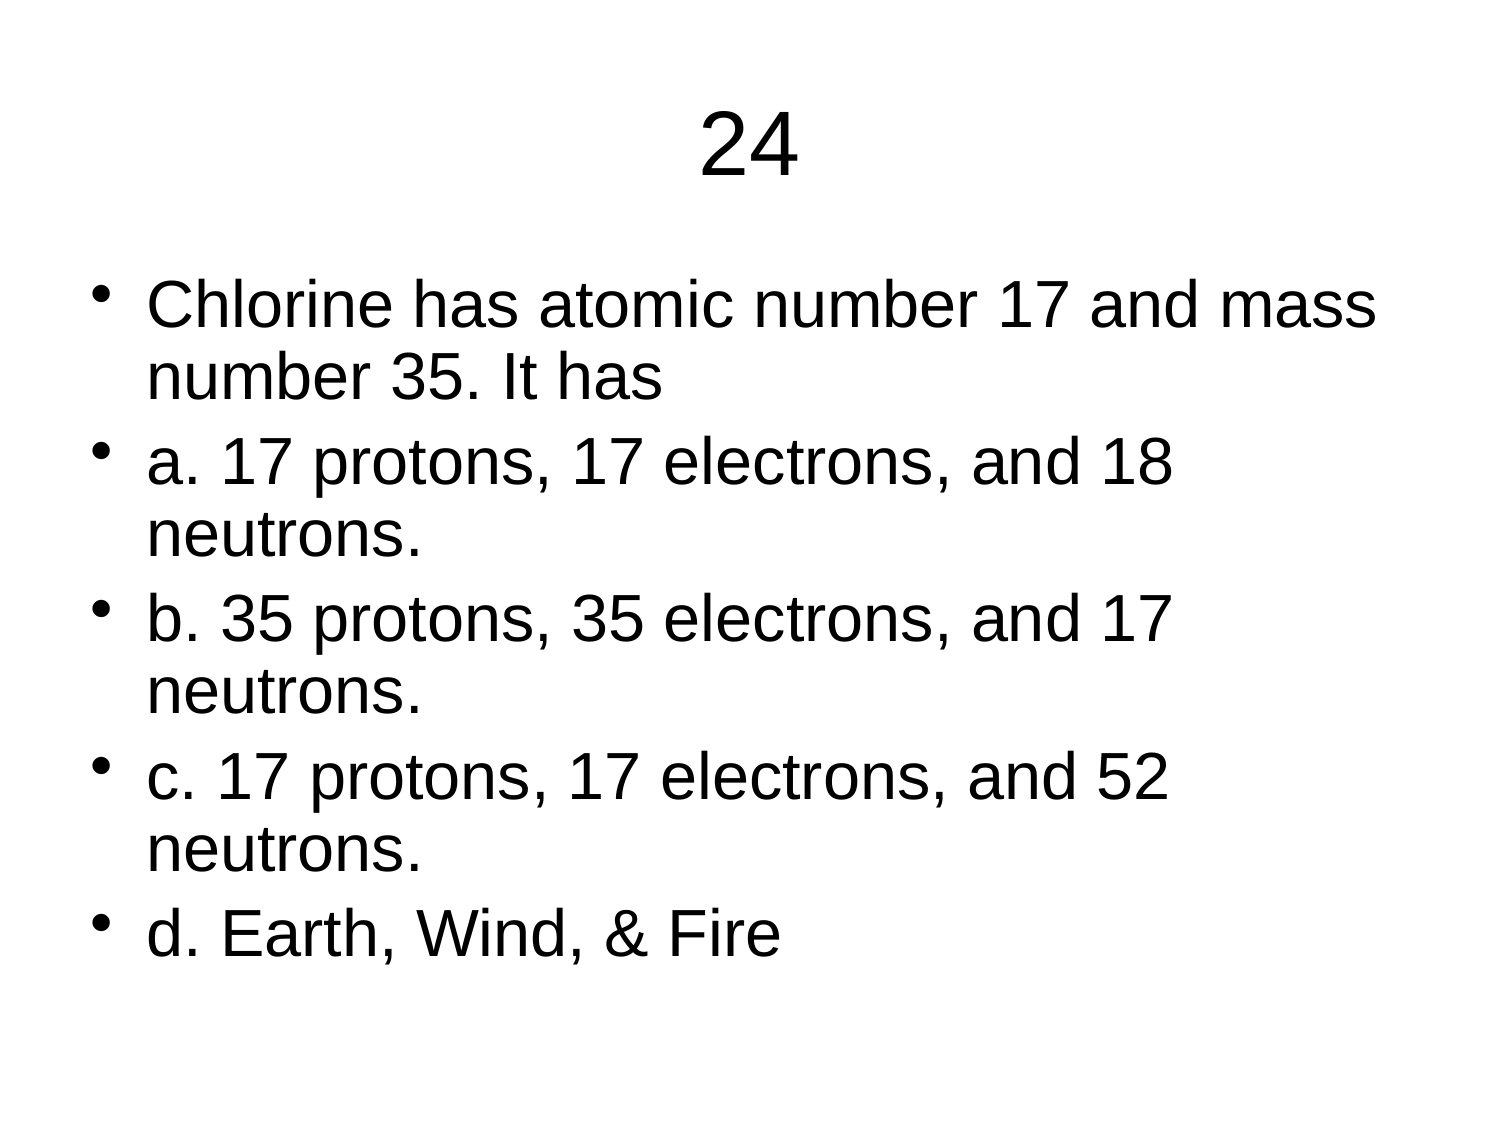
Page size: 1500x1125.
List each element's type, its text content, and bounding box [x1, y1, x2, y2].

title 24 [74, 44, 1426, 233]
list Chlorine has atomic number 17 and mass number 35. It has a. 17 protons, 17 electrons, and 18 neutrons. b. 35 protons, 35 electrons, and 17 neutrons. c. 17 protons, 17 electrons, and 52 neutrons. d. Earth, Wind, & Fire [74, 262, 1426, 1006]
